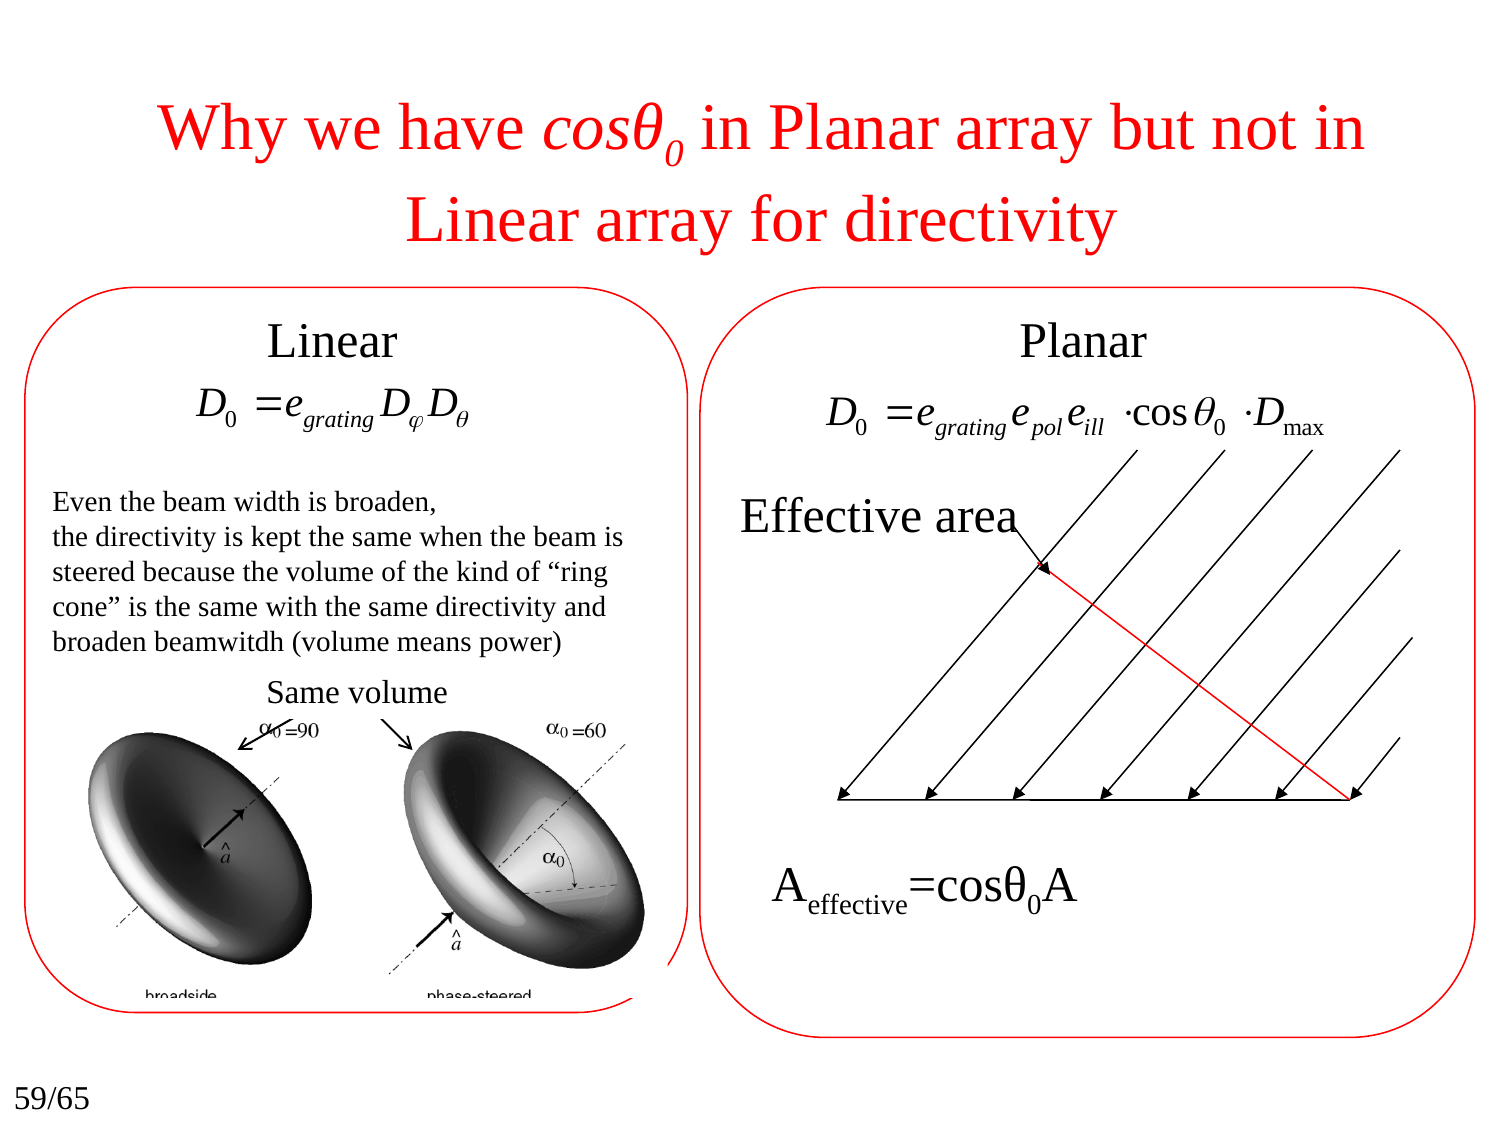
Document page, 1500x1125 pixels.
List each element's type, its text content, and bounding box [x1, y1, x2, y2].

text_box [237, 699, 326, 751]
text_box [362, 699, 413, 751]
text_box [24, 287, 1476, 1038]
title Why we have cosθ0 in Planar array but not in Linear array for directivity [124, 74, 1401, 263]
